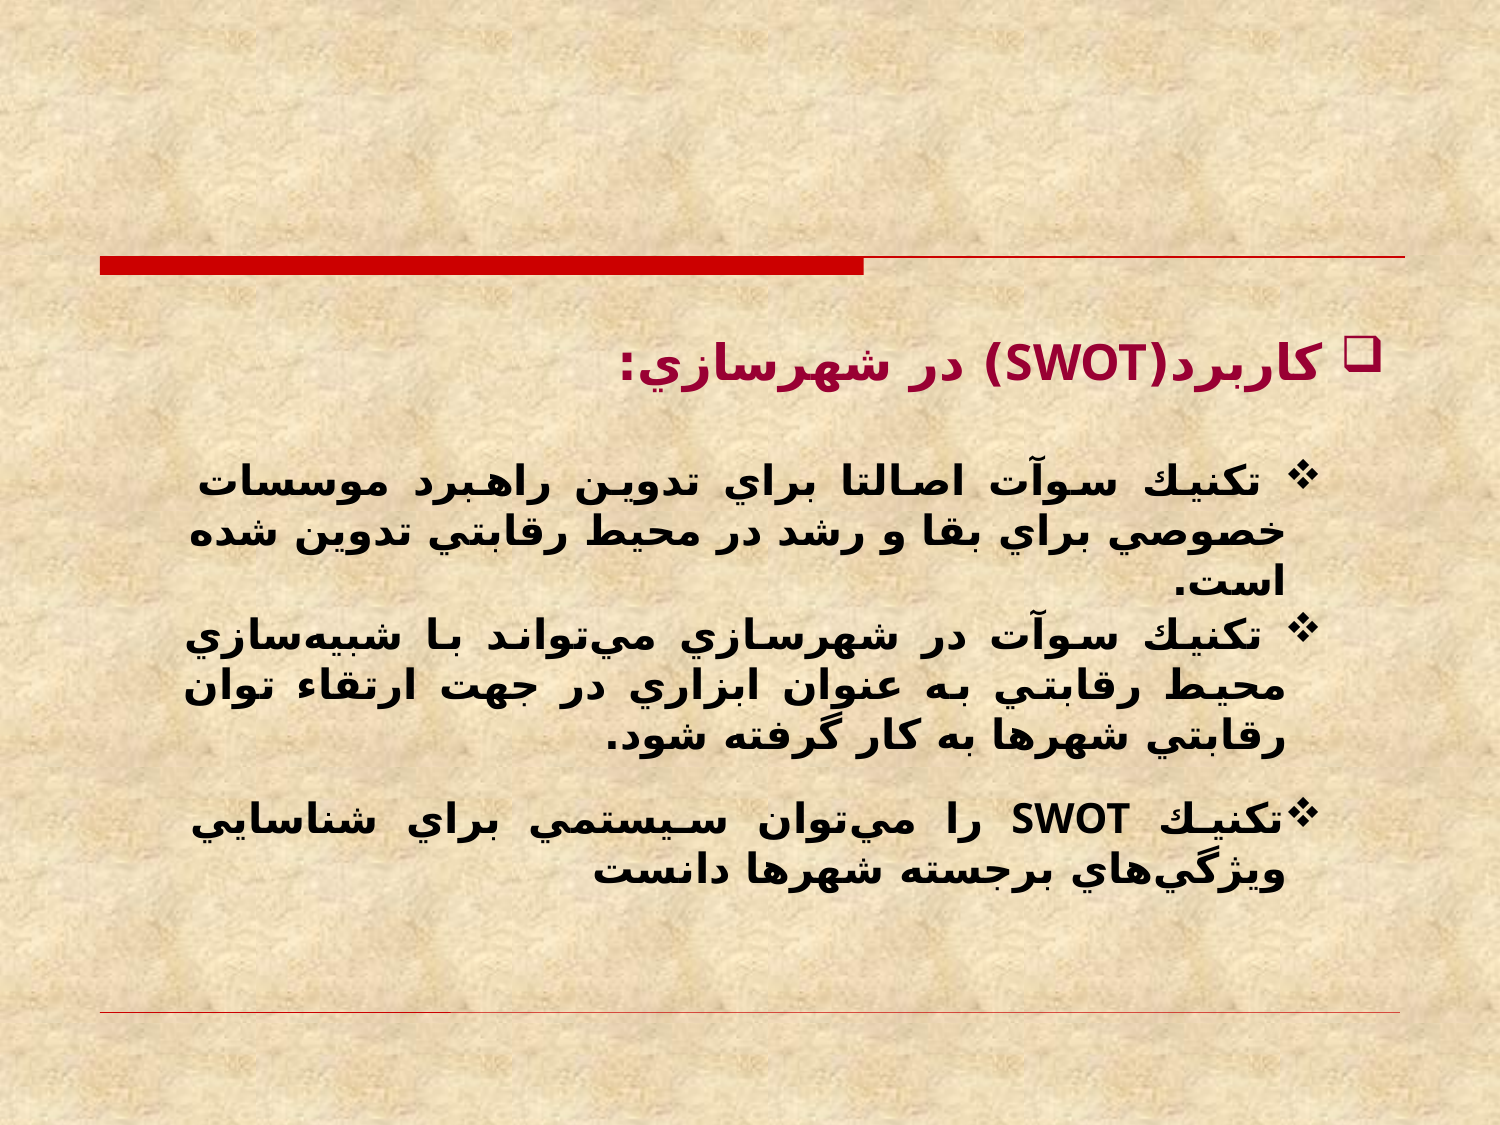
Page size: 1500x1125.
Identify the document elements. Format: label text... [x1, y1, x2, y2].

text_box تكنيك سوآت اصالتا براي تدوين راهبرد موسسات خصوصي براي بقا و رشد در محيط رقابتي تدوين شده است. [174, 446, 1338, 600]
picture [0, 0, 1500, 1125]
text_box كاربرد(SWOT) در شهرسازي: [562, 323, 1400, 398]
text_box تكنيك سوآت در شهرسازي مي‌تواند با شبيه‌سازي محيط رقابتي به عنوان ابزاري در جهت ارتقاء توان رقابتي شهرها به كار گرفته شود. [162, 600, 1338, 766]
text_box تكنيك SWOT را مي‌توان سيستمي براي شناسايي ويژگي‌هاي برجسته شهرها دانست [162, 784, 1338, 900]
